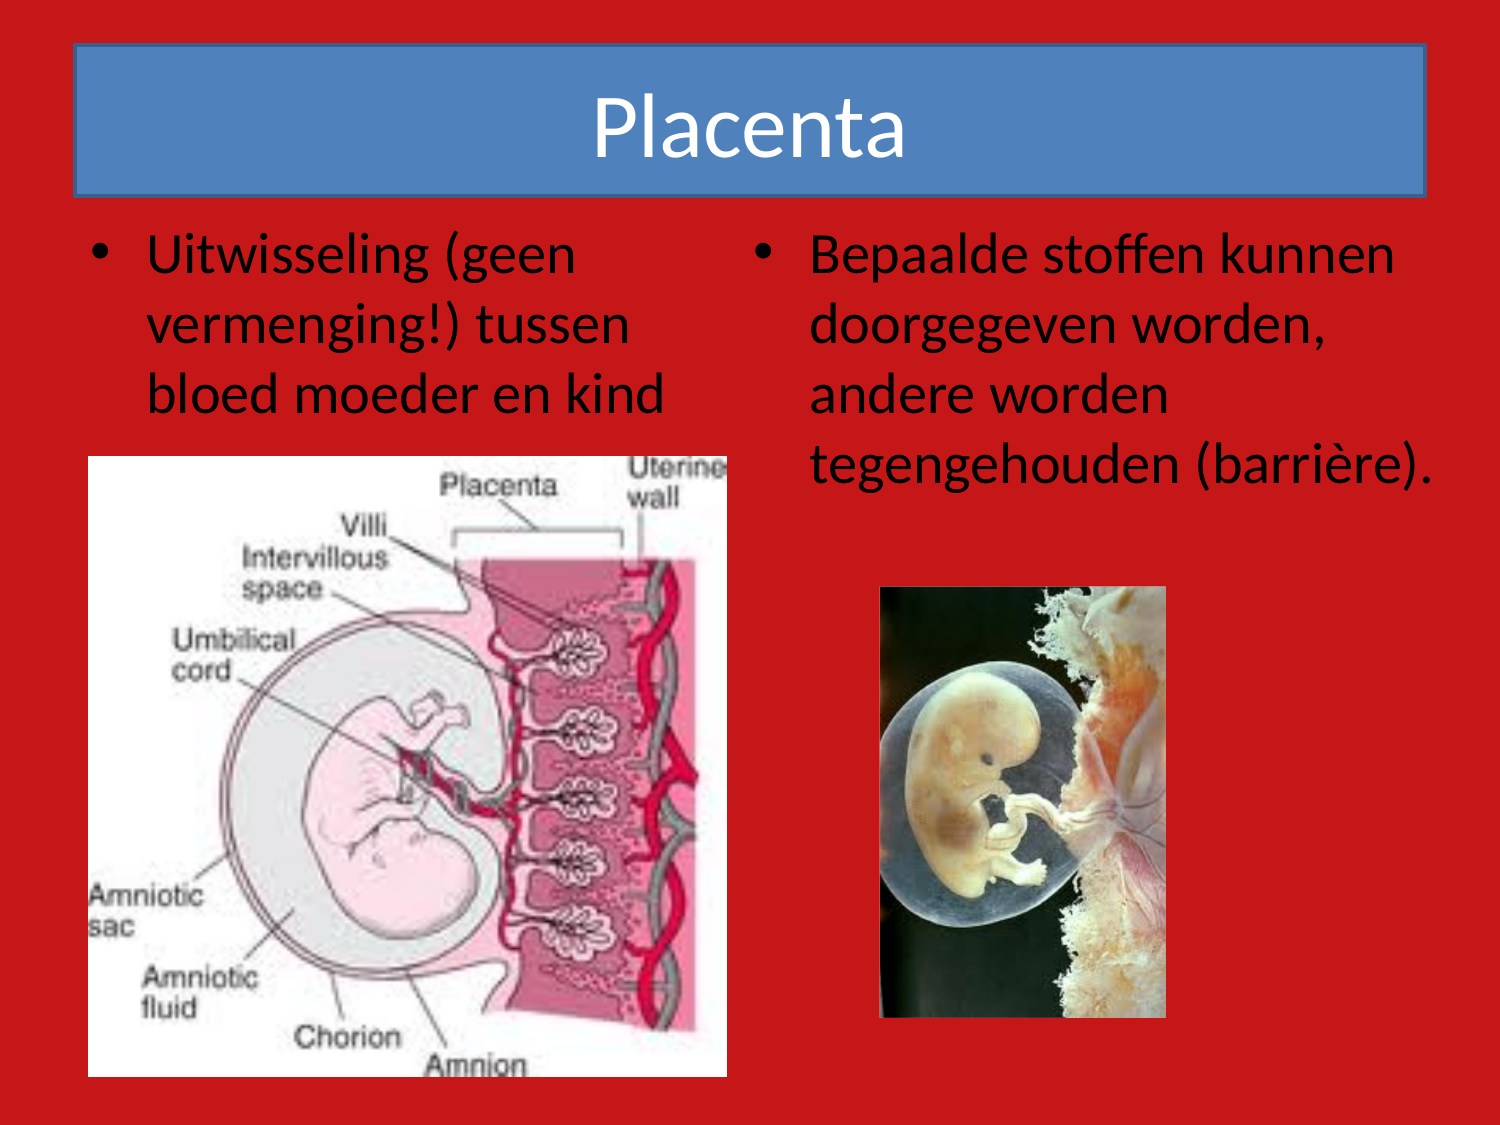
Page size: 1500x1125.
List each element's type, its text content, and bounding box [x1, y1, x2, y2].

picture [88, 455, 727, 1078]
picture [807, 587, 1239, 1017]
list Bepaalde stoffen kunnen doorgegeven worden, andere worden tegengehouden (barrière). [738, 208, 1471, 1005]
list Uitwisseling (geen vermenging!) tussen bloed moeder en kind [75, 208, 738, 1005]
title Placenta [73, 43, 1427, 198]
